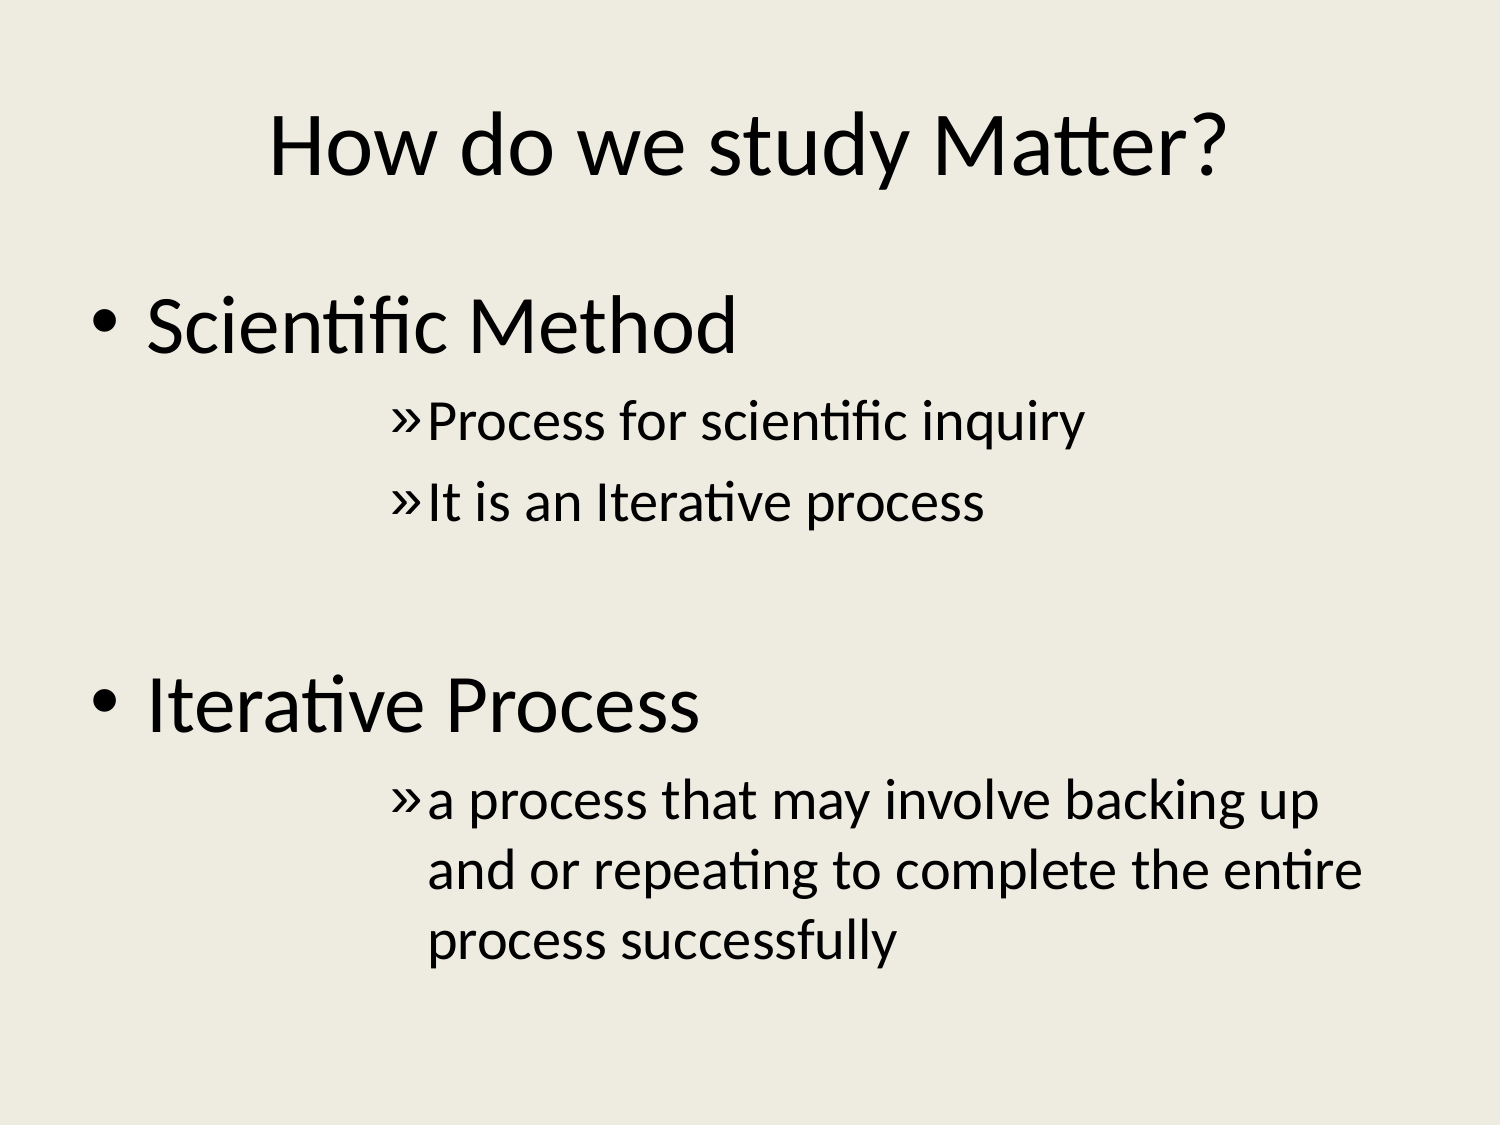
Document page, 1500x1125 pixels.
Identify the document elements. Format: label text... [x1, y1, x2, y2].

list Scientific Method Process for scientific inquiry It is an Iterative process Iterative Process a process that may involve backing up and or repeating to complete the entire process successfully [75, 262, 1425, 1005]
title How do we study Matter? [75, 45, 1425, 233]
